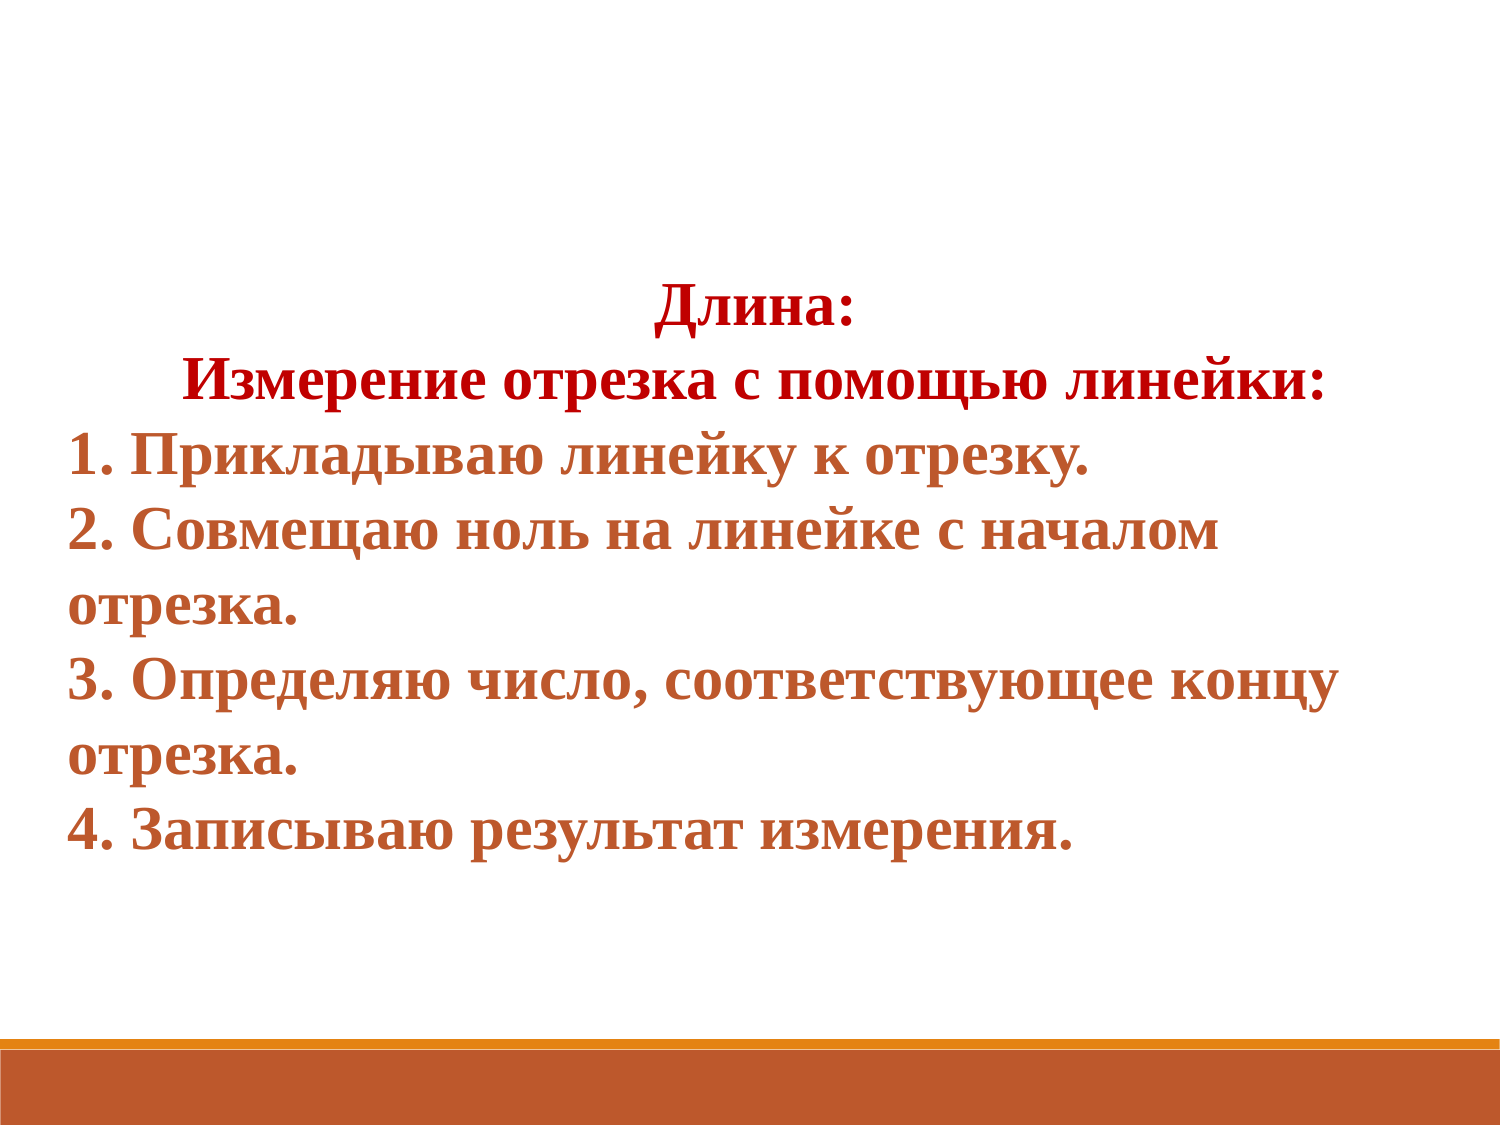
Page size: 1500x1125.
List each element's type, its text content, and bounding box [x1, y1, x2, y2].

text_box Длина: Измерение отрезка с помощью линейки: 1. Прикладываю линейку к отрезку. 2. Совмещаю ноль на линейке с началом отрезка. 3. Определяю число, соответствующее концу отрезка. 4. Записываю результат измерения. [53, 255, 1459, 870]
